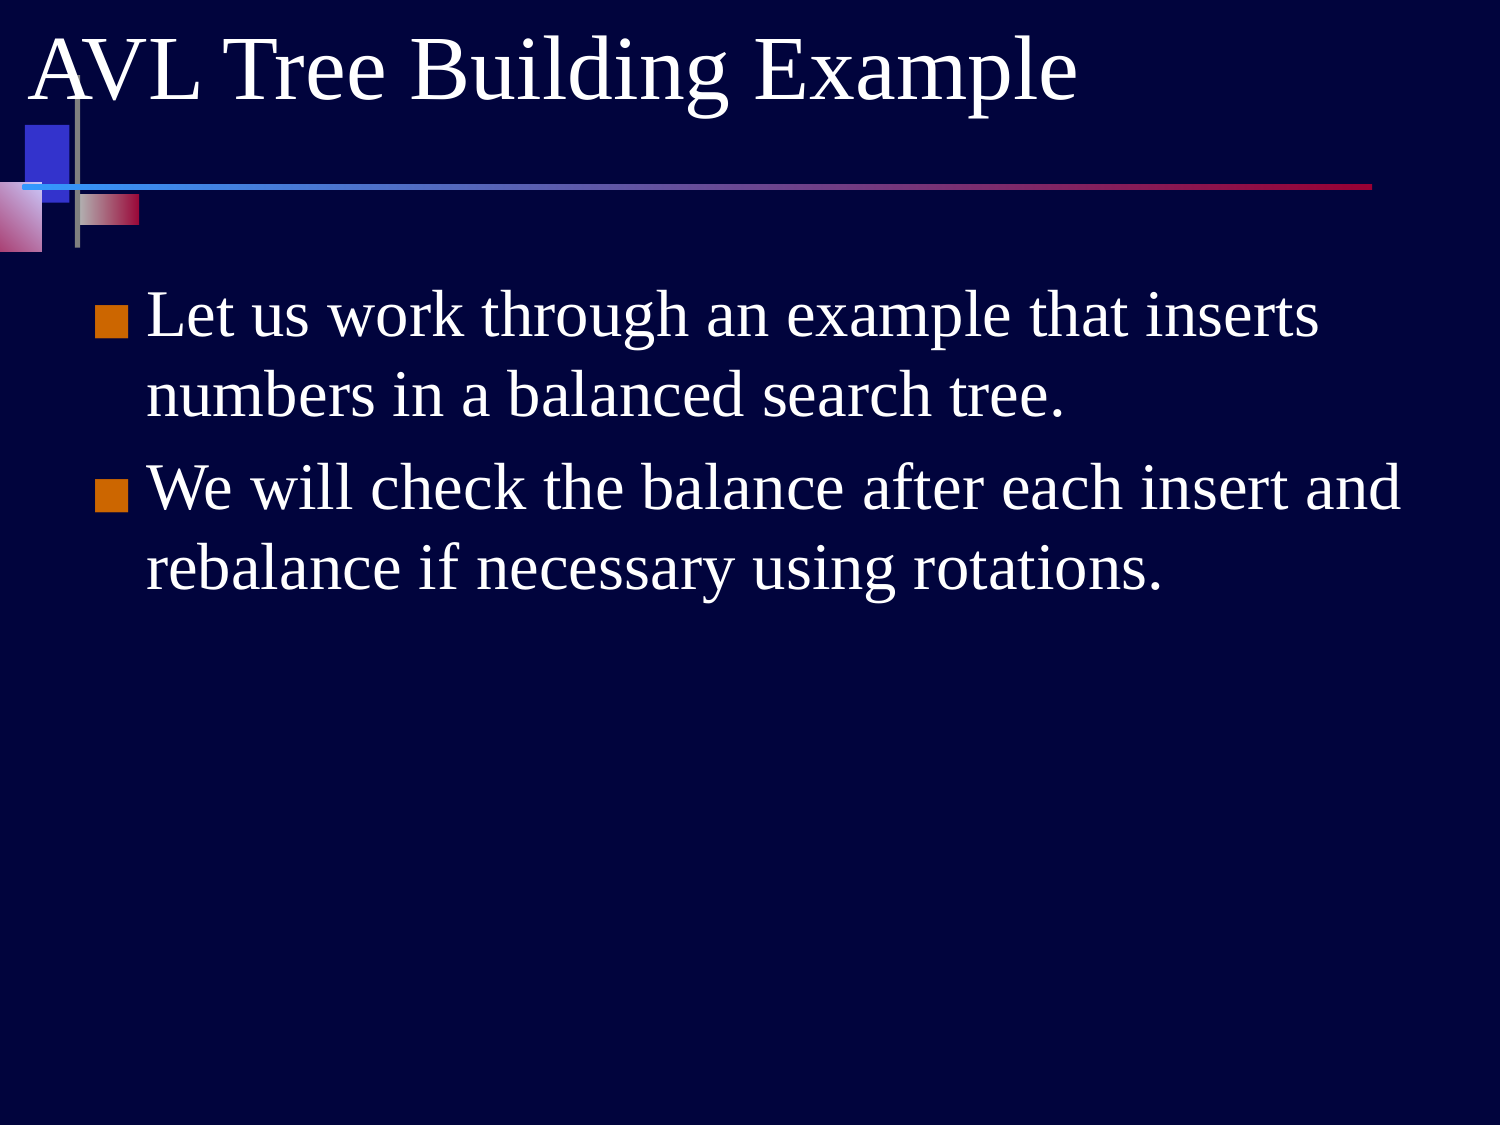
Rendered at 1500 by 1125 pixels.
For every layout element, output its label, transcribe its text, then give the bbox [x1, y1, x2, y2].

title AVL Tree Building Example [12, 0, 1362, 138]
list Let us work through an example that inserts numbers in a balanced search tree. We will check the balance after each insert and rebalance if necessary using rotations. [74, 262, 1425, 738]
